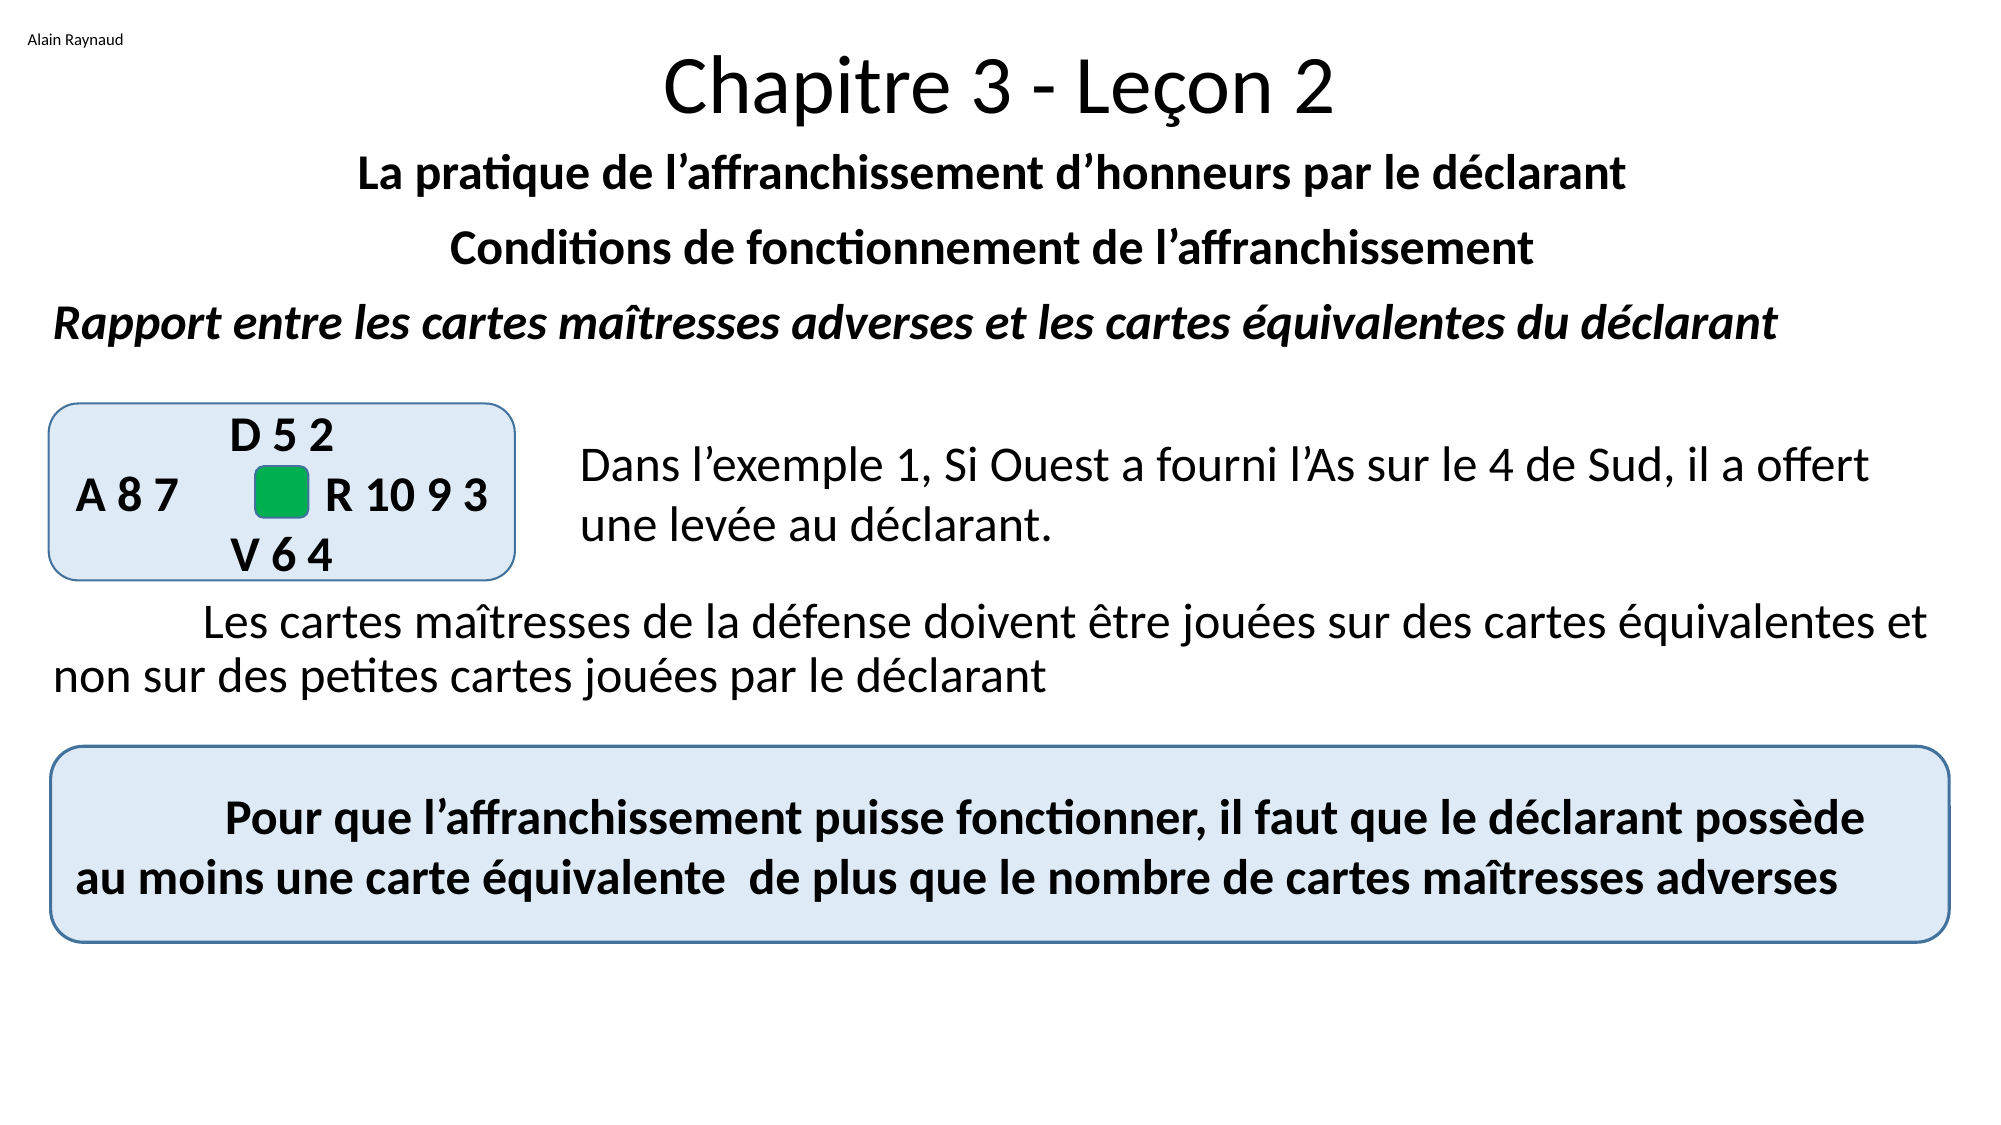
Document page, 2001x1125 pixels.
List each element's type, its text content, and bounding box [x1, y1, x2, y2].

title Chapitre 3 - Leçon 2 [249, 38, 1750, 139]
subtitle La pratique de l’affranchissement d’honneurs par le déclarant Conditions de fonctionnement de l’affranchissement Rapport entre les cartes maîtresses adverses et les cartes équivalentes du déclarant Les cartes maîtresses de la défense doivent être jouées sur des cartes équivalentes et non sur des petites cartes jouées par le déclarant [37, 139, 1948, 1088]
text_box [48, 403, 515, 581]
text_box Pour que l’affranchissement puisse fonctionner, il faut que le déclarant possède au moins une carte équivalente de plus que le nombre de cartes maîtresses adverses [49, 745, 1951, 944]
text_box Dans l’exemple 1, Si Ouest a fourni l’As sur le 4 de Sud, il a offert une levée au déclarant. [565, 423, 1948, 559]
text_box Alain Raynaud [12, 21, 147, 57]
